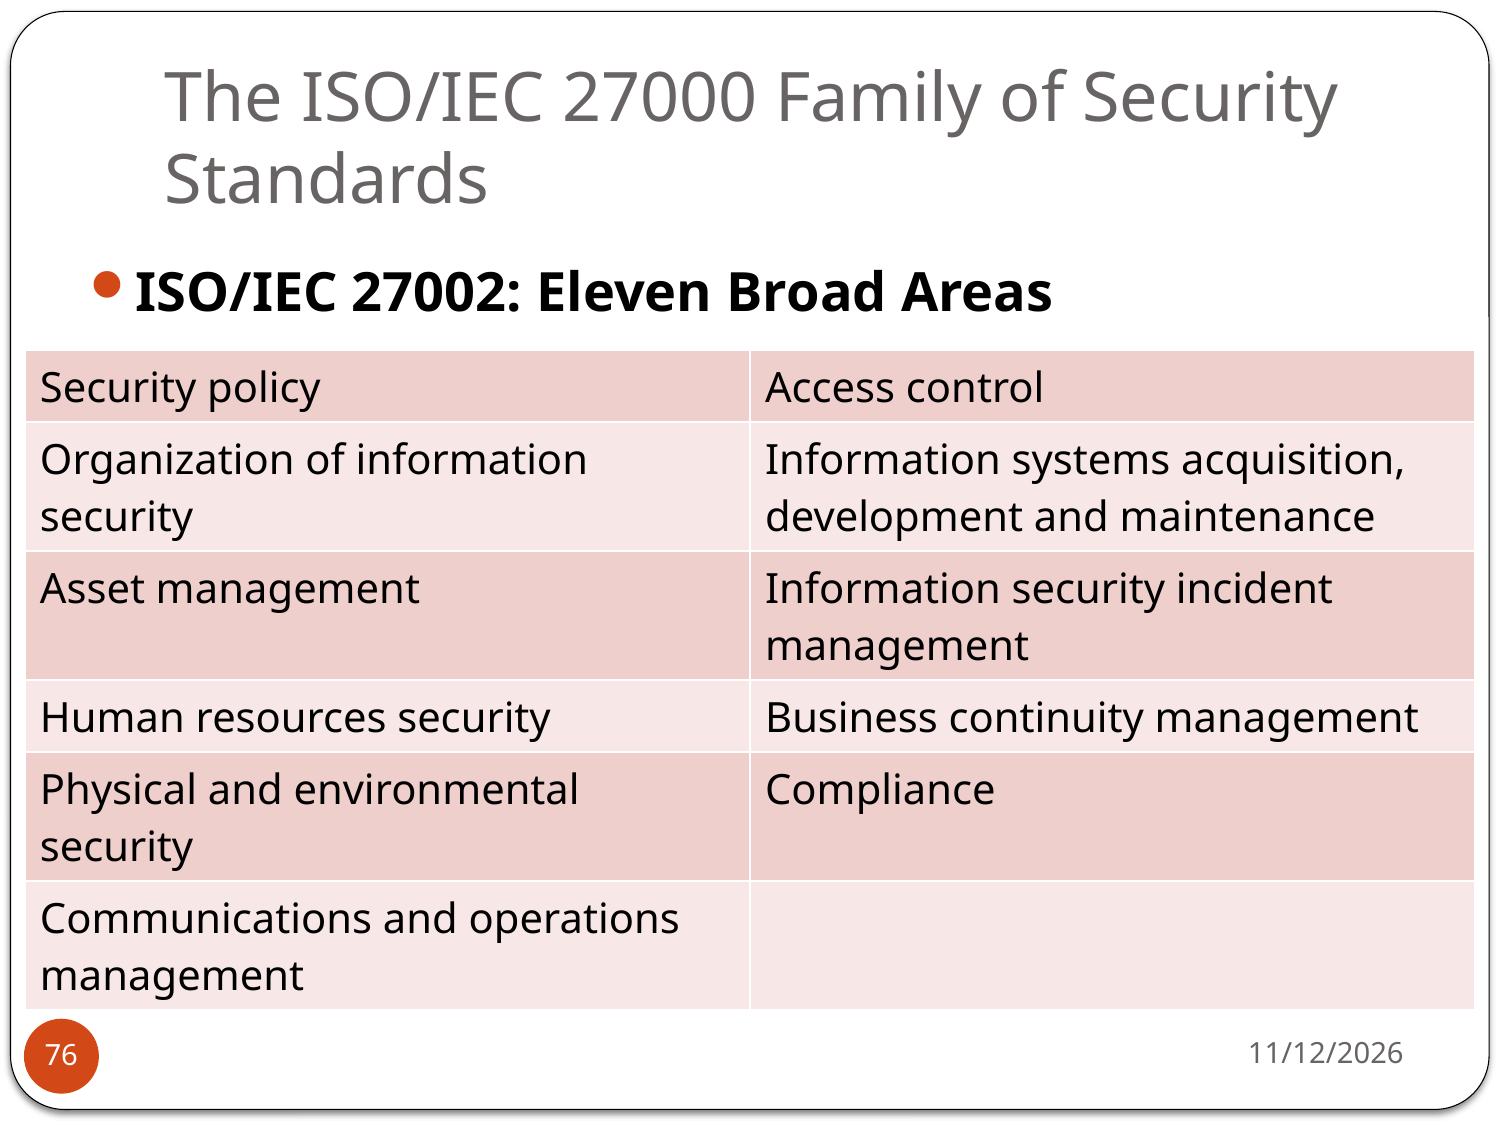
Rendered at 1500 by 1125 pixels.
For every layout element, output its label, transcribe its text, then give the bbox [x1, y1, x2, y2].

table_cell Organization of information security [26, 423, 749, 550]
title The ISO/IEC 27000 Family of Security Standards [150, 45, 1425, 233]
table_cell Asset management [26, 552, 749, 679]
table_cell Information security incident management [751, 552, 1474, 679]
table_cell Communications and operations management [26, 882, 749, 1009]
list ISO/IEC 27002: Eleven Broad Areas [75, 249, 1425, 338]
table_header Security policy [26, 351, 749, 421]
table_cell Physical and environmental security [26, 753, 749, 880]
table_cell [751, 882, 1474, 1009]
table_cell Human resources security [26, 681, 749, 751]
table_cell Compliance [751, 753, 1474, 880]
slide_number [1012, 1015, 1419, 1094]
table_cell Information systems acquisition, development and maintenance [751, 423, 1474, 550]
table_cell Business continuity management [751, 681, 1474, 751]
table_header Access control [751, 351, 1474, 421]
slide_number 76 [23, 1018, 99, 1094]
